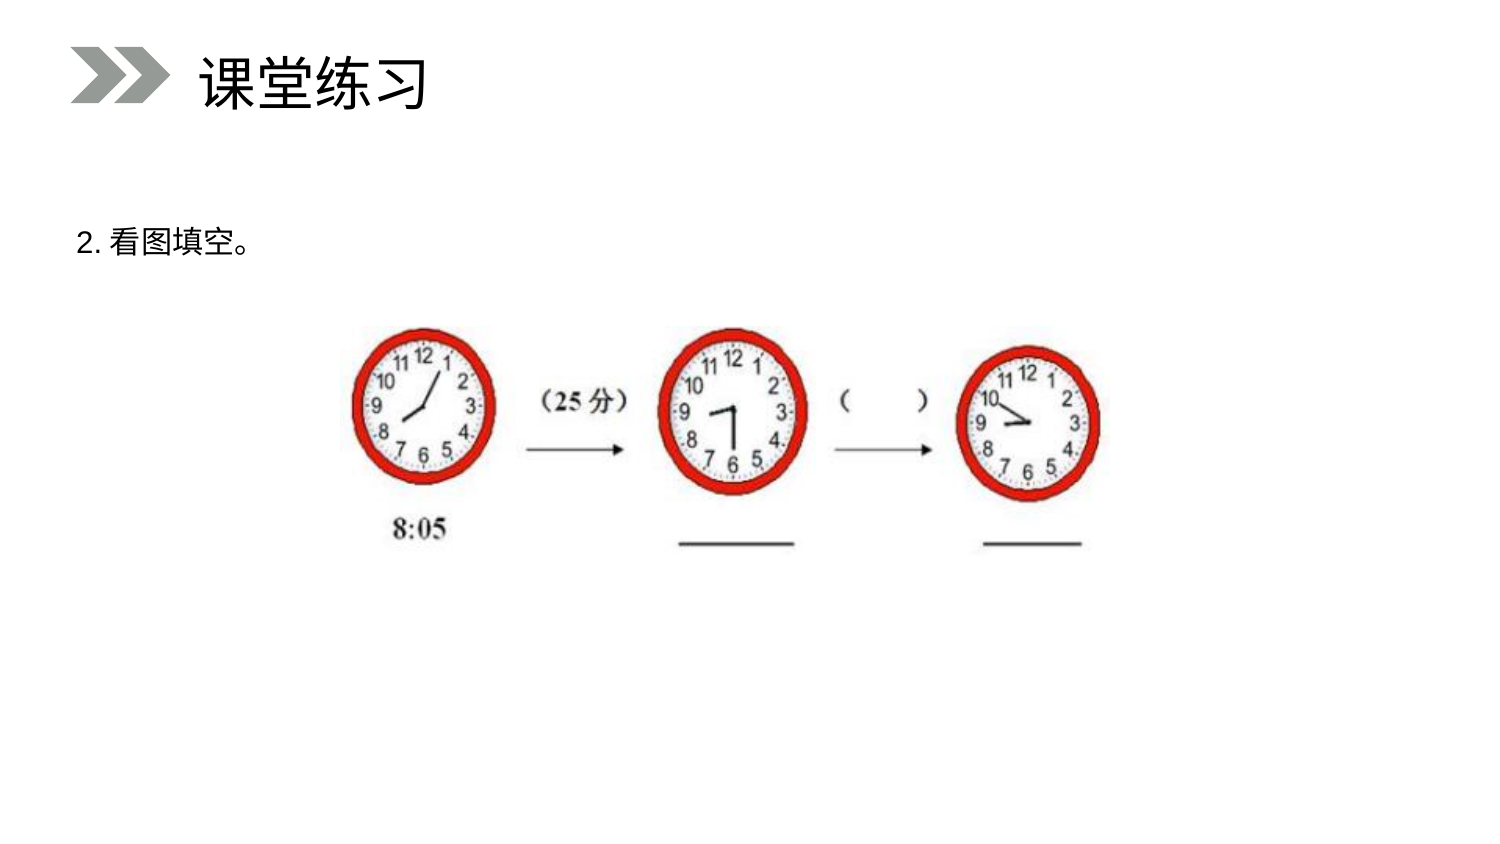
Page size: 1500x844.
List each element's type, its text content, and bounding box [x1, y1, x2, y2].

text_box 2.看图填空。 [64, 197, 949, 321]
picture [340, 326, 1110, 559]
text_box 课堂练习 [186, 49, 816, 102]
